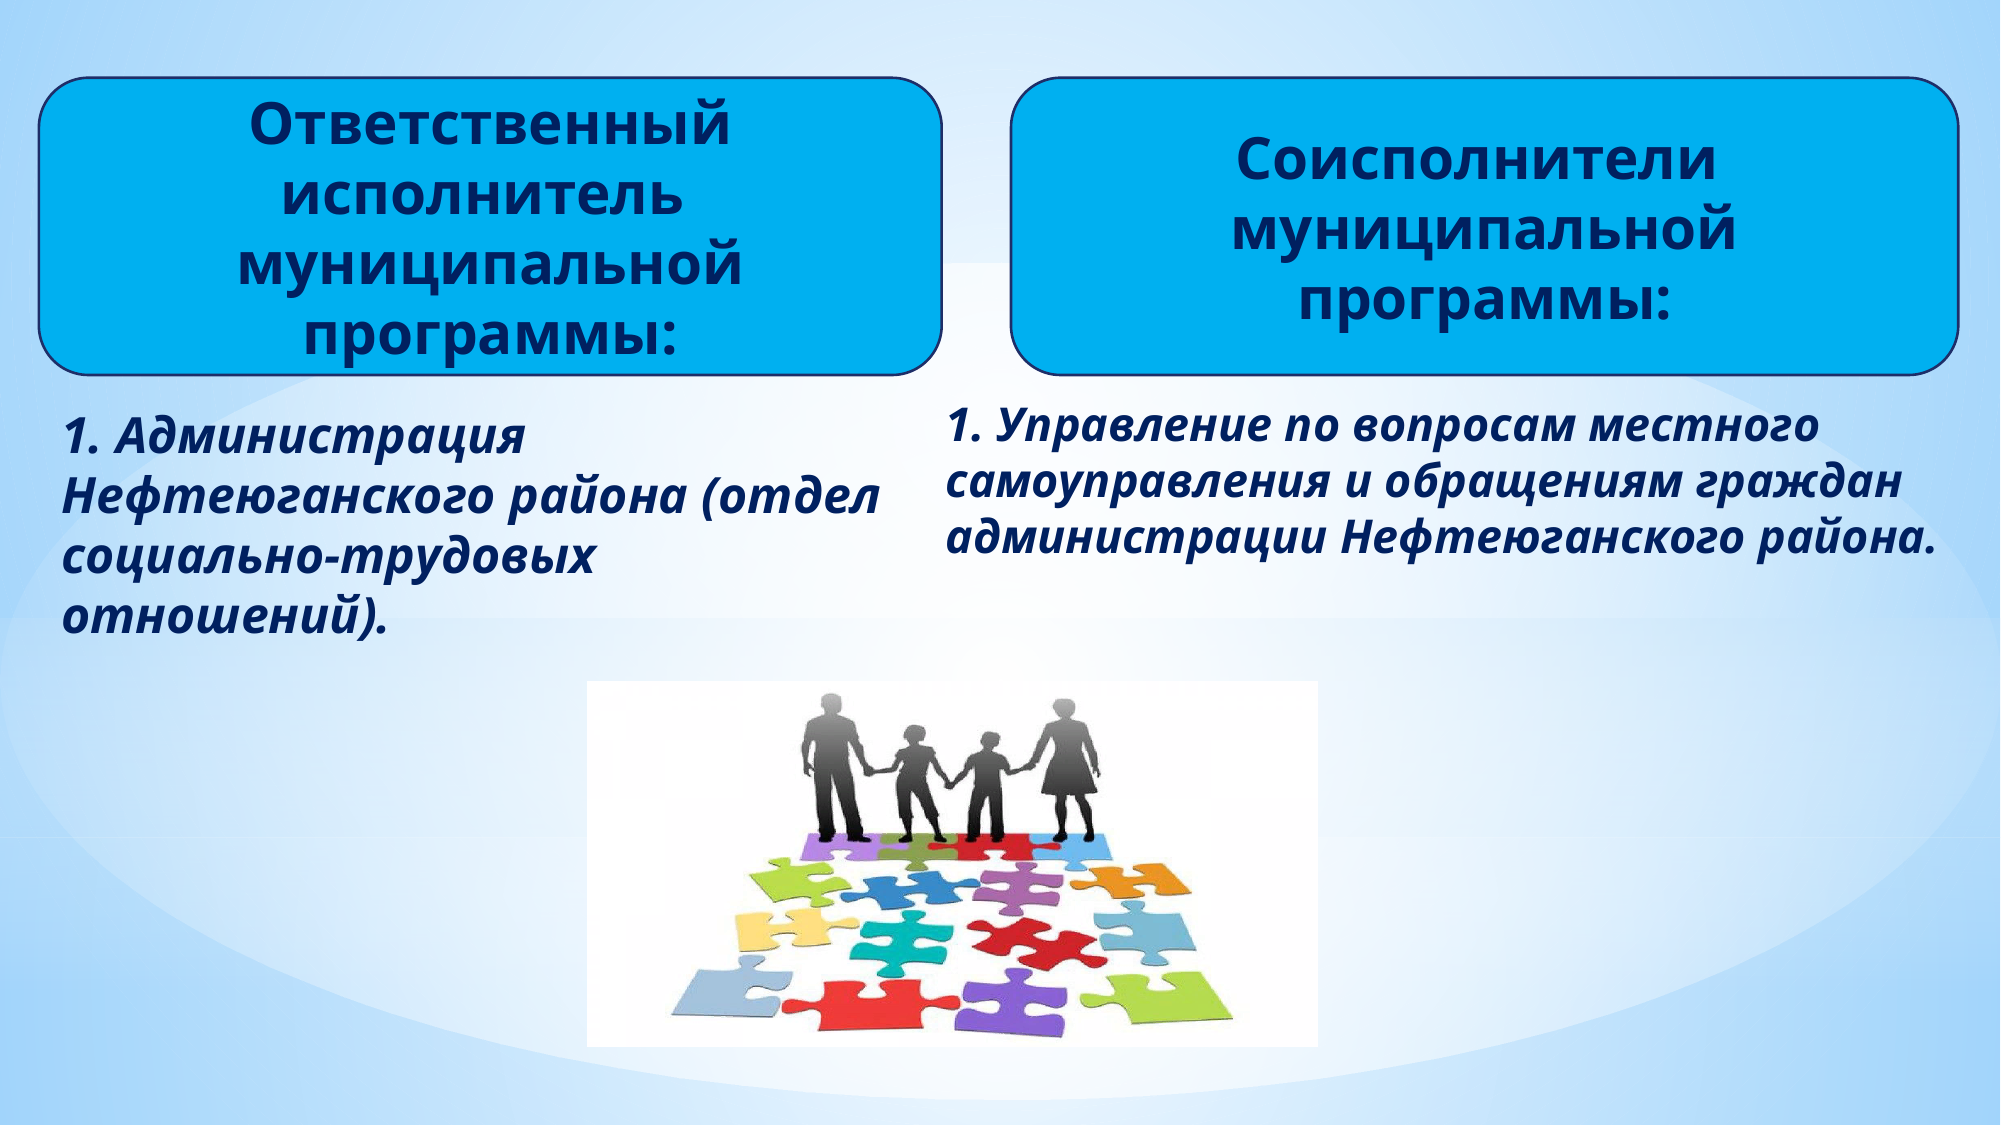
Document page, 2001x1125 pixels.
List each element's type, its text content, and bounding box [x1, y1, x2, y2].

text_box Соисполнители муниципальной программы: [1009, 76, 1960, 377]
list 1. Администрация Нефтеюганского района (отдел социально-трудовых отношений). [38, 396, 942, 1047]
picture [587, 681, 1318, 1048]
text_box Ответственный исполнитель муниципальной программы: [37, 76, 943, 377]
title 1. Управление по вопросам местного самоуправления и обращениям граждан администрации Нефтеюганского района. [930, 387, 2000, 685]
